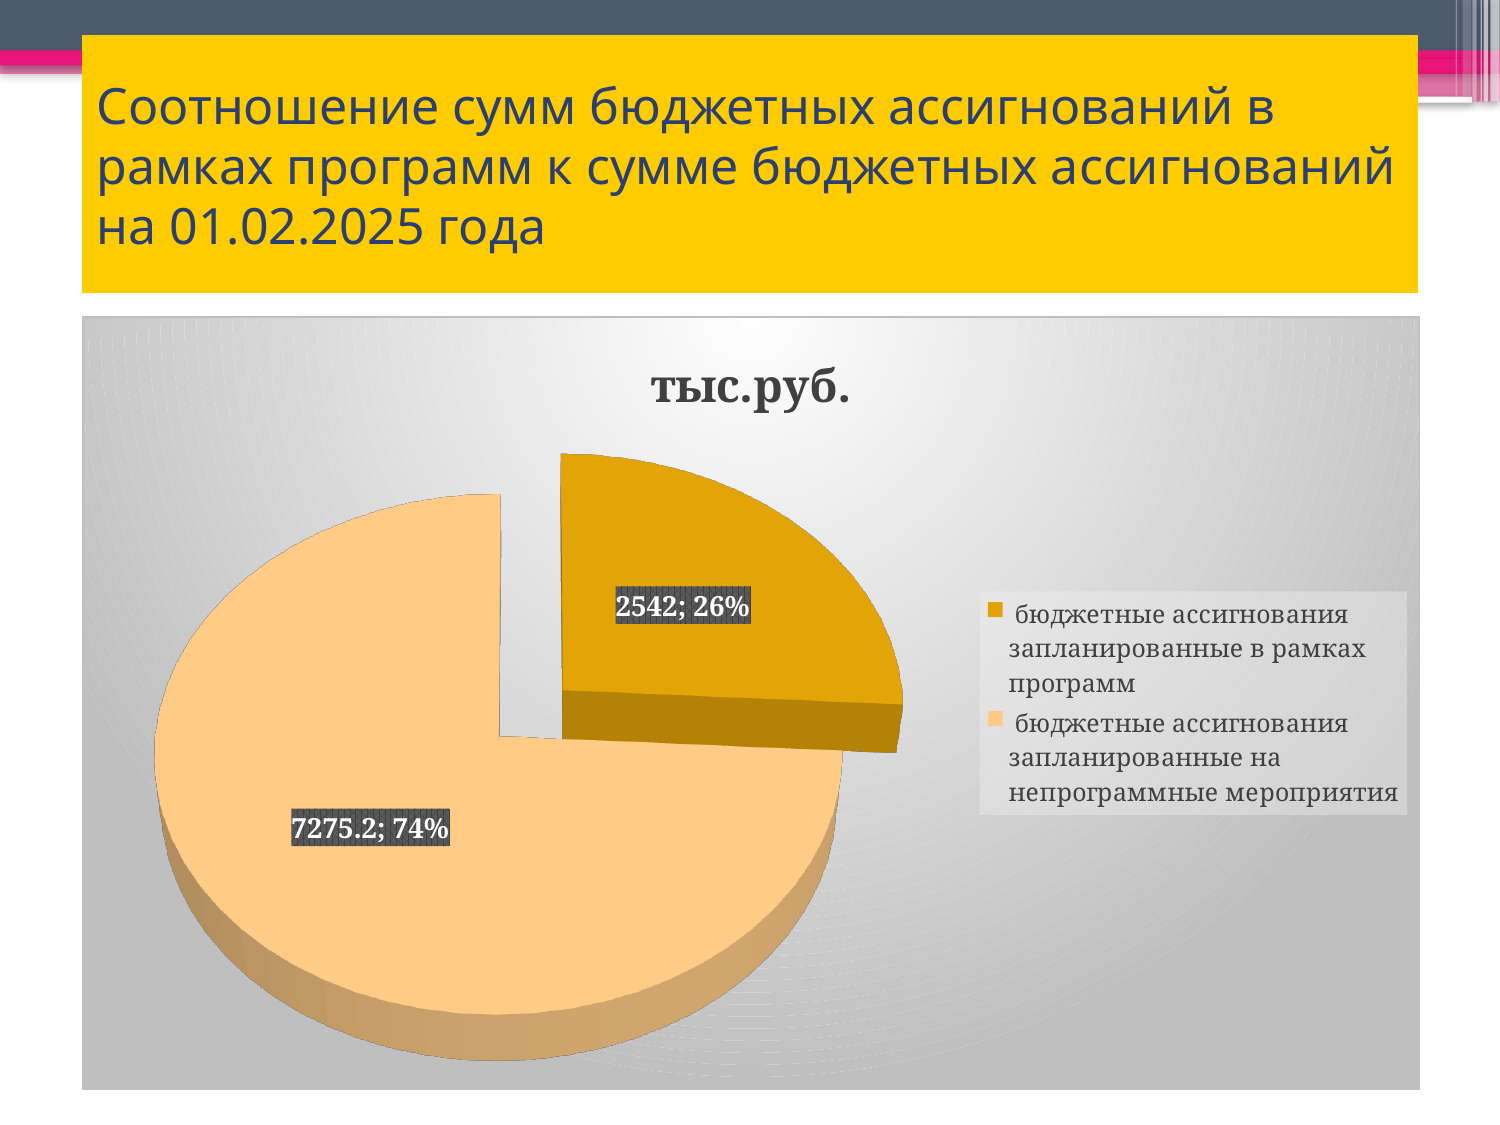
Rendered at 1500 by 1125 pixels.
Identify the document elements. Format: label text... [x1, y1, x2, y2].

chart [81, 316, 1421, 1091]
title Соотношение сумм бюджетных ассигнований в рамках программ к сумме бюджетных ассигнований на 01.02.2025 года [82, 35, 1418, 293]
